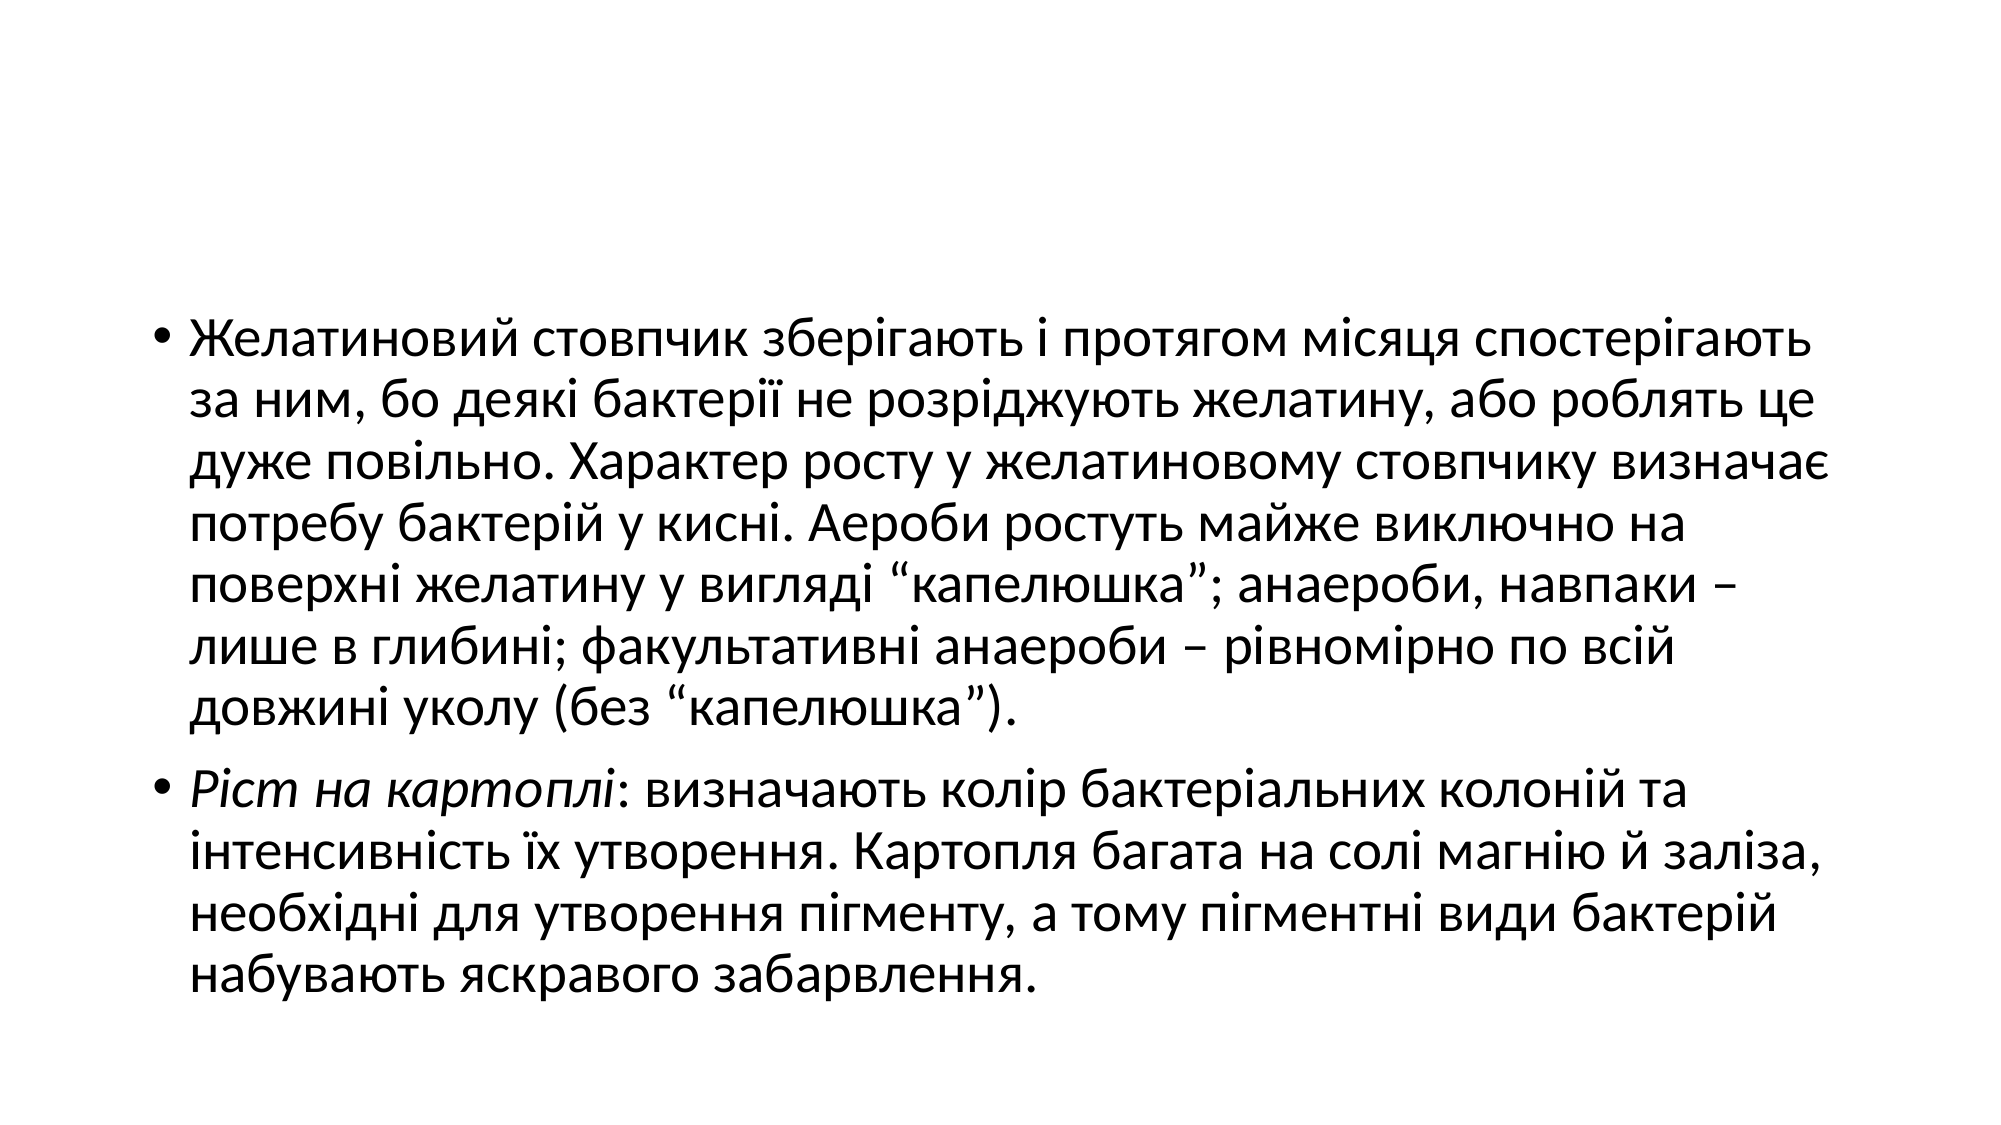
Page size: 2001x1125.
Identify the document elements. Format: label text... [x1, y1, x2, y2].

list Желатиновий стовпчик зберігають і протягом місяця спостерігають за ним, бо деякі бактерії не розріджують желатину, або роблять це дуже повільно. Характер росту у желатиновому стовпчику визначає потребу бактерій у кисні. Аероби ростуть майже виключно на поверхні желатину у вигляді “капелюшка”; анаероби, навпаки – лише в глибині; факультативні анаероби – рівномірно по всій довжині уколу (без “капелюшка”). Ріст на картоплі: визначають колір бактеріальних колоній та інтенсивність їх утворення. Картопля багата на солі магнію й заліза, необхідні для утворення пігменту, а тому пігментні види бактерій набувають яскравого забарвлення. [137, 299, 1863, 1014]
